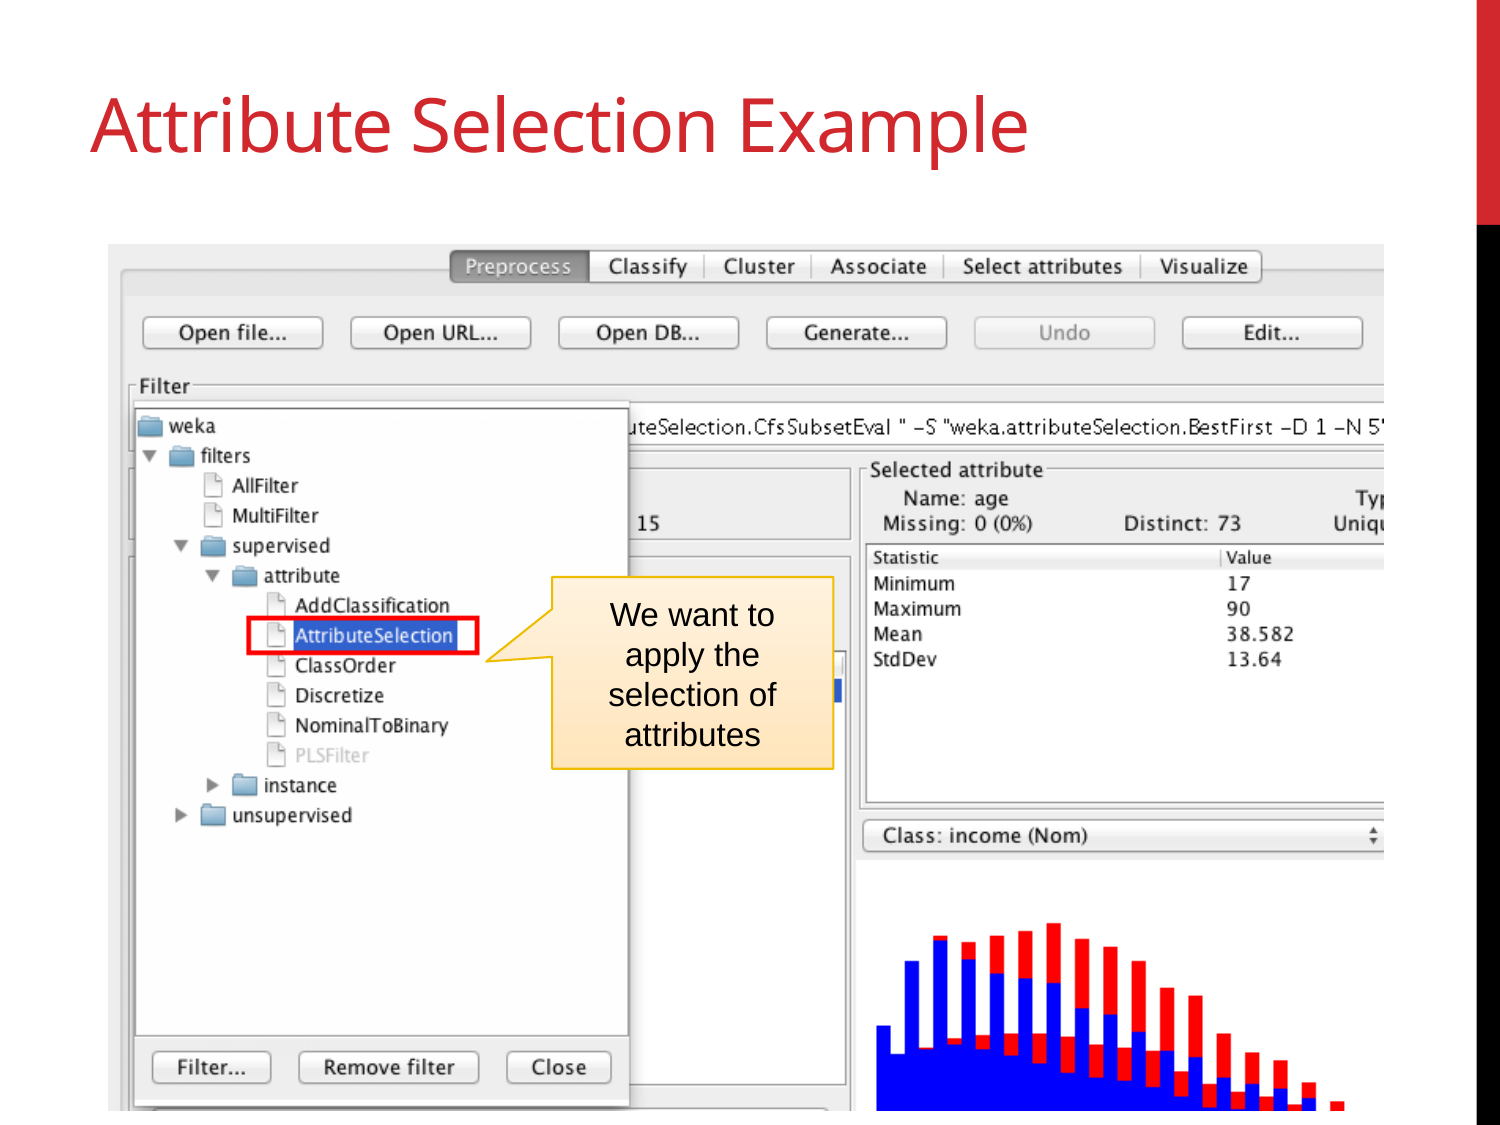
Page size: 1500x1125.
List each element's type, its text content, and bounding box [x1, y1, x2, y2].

title Attribute Selection Example [75, 25, 1325, 175]
picture [107, 243, 1384, 1111]
